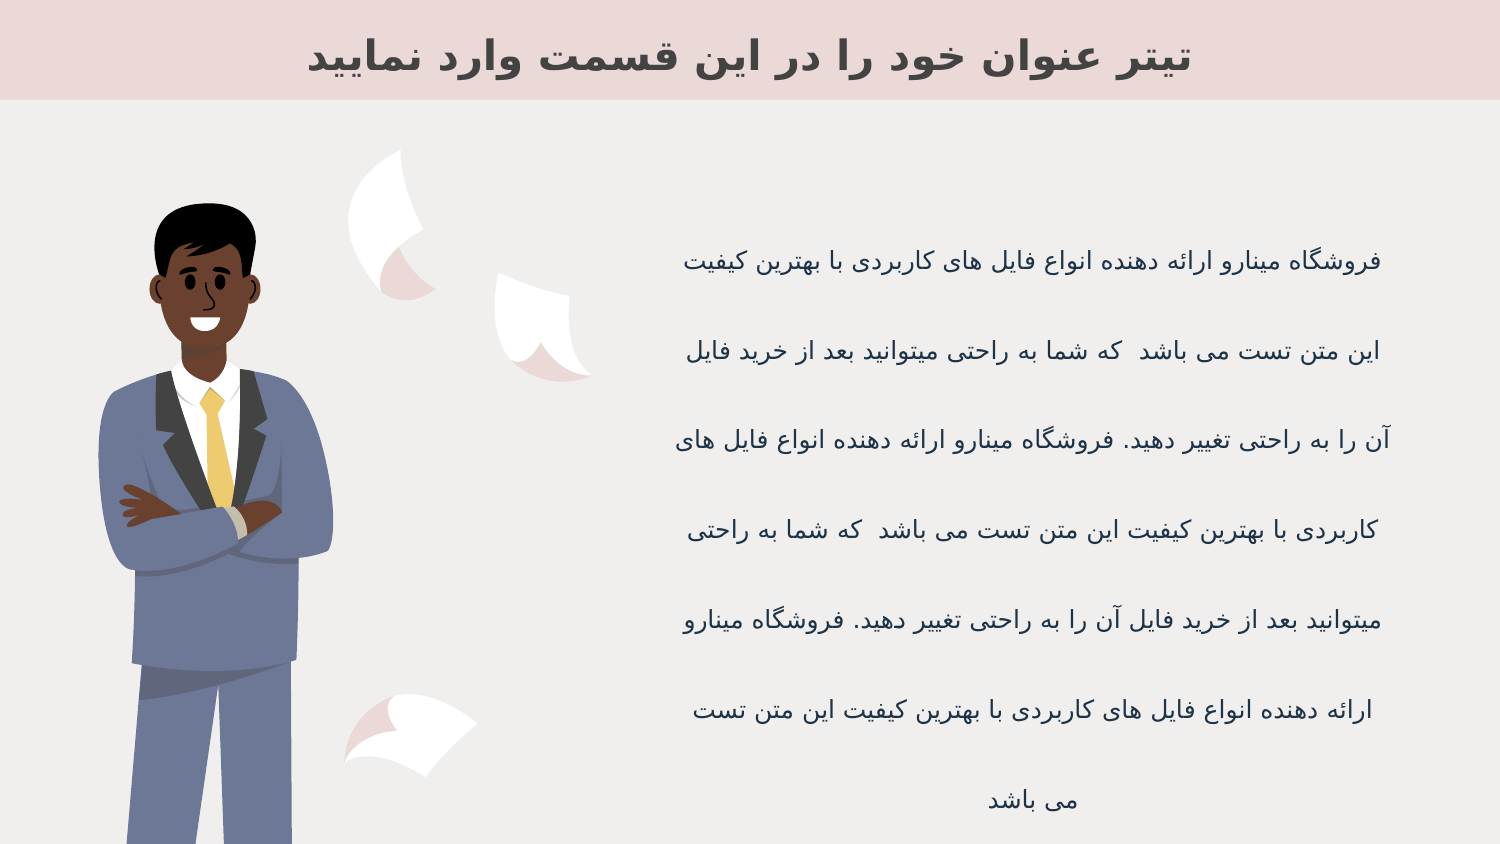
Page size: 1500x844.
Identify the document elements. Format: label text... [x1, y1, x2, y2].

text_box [92, 203, 339, 844]
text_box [356, 680, 466, 790]
text_box فروشگاه مینارو ارائه دهنده انواع فایل های کاربردی با بهترین کیفیت این متن تست می باشد که شما به راحتی میتوانید بعد از خرید فایل آن را به راحتی تغییر دهید. فروشگاه مینارو ارائه دهنده انواع فایل های کاربردی با بهترین کیفیت این متن تست می باشد که شما به راحتی میتوانید بعد از خرید فایل آن را به راحتی تغییر دهید. فروشگاه مینارو ارائه دهنده انواع فایل های کاربردی با بهترین کیفیت این متن تست می باشد [655, 175, 1412, 823]
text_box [296, 149, 437, 301]
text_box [483, 272, 594, 382]
text_box تیتر عنوان خود را در این قسمت وارد نمایید [0, 0, 1500, 87]
